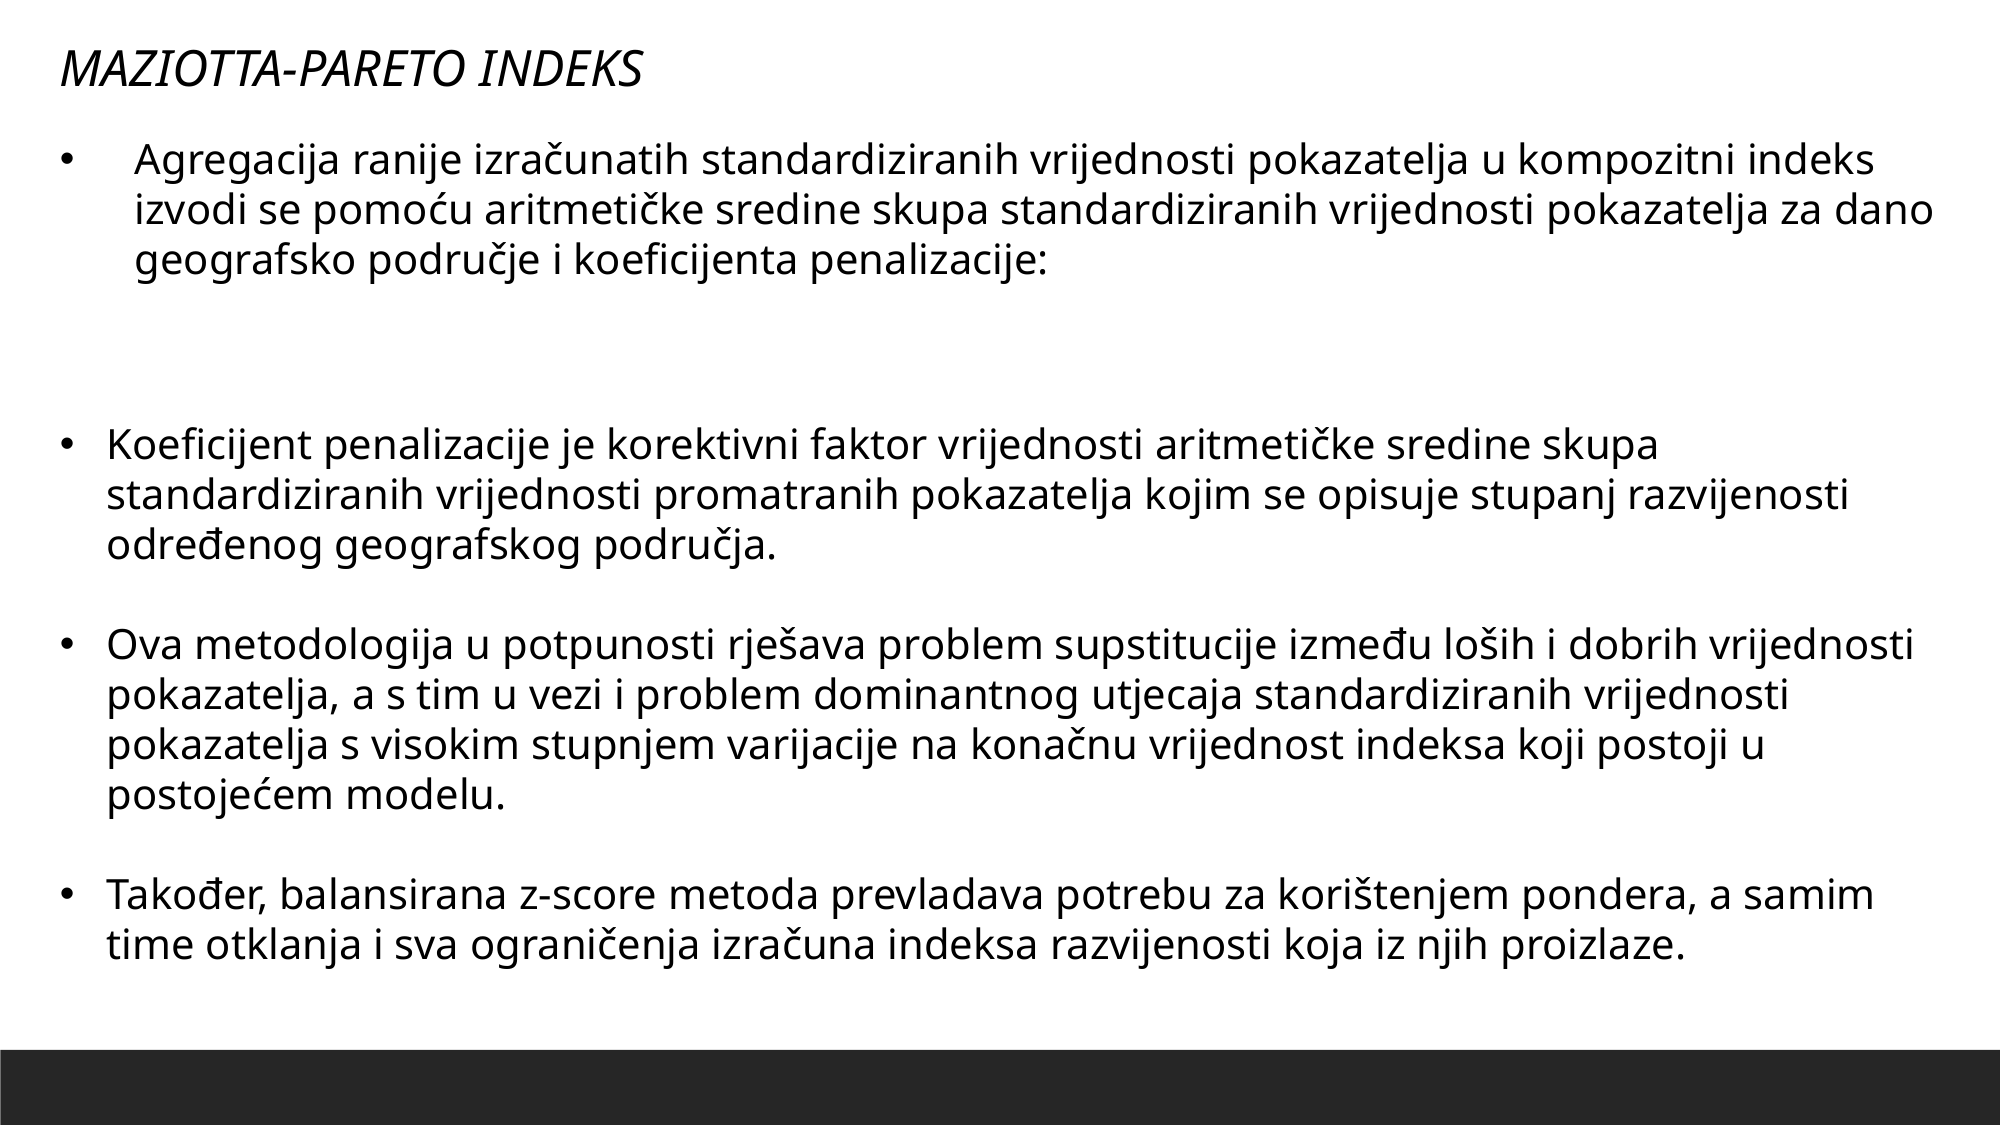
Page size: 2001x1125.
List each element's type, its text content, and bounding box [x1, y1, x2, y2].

text_box MAZIOTTA-PARETO INDEKS [45, 29, 1971, 104]
